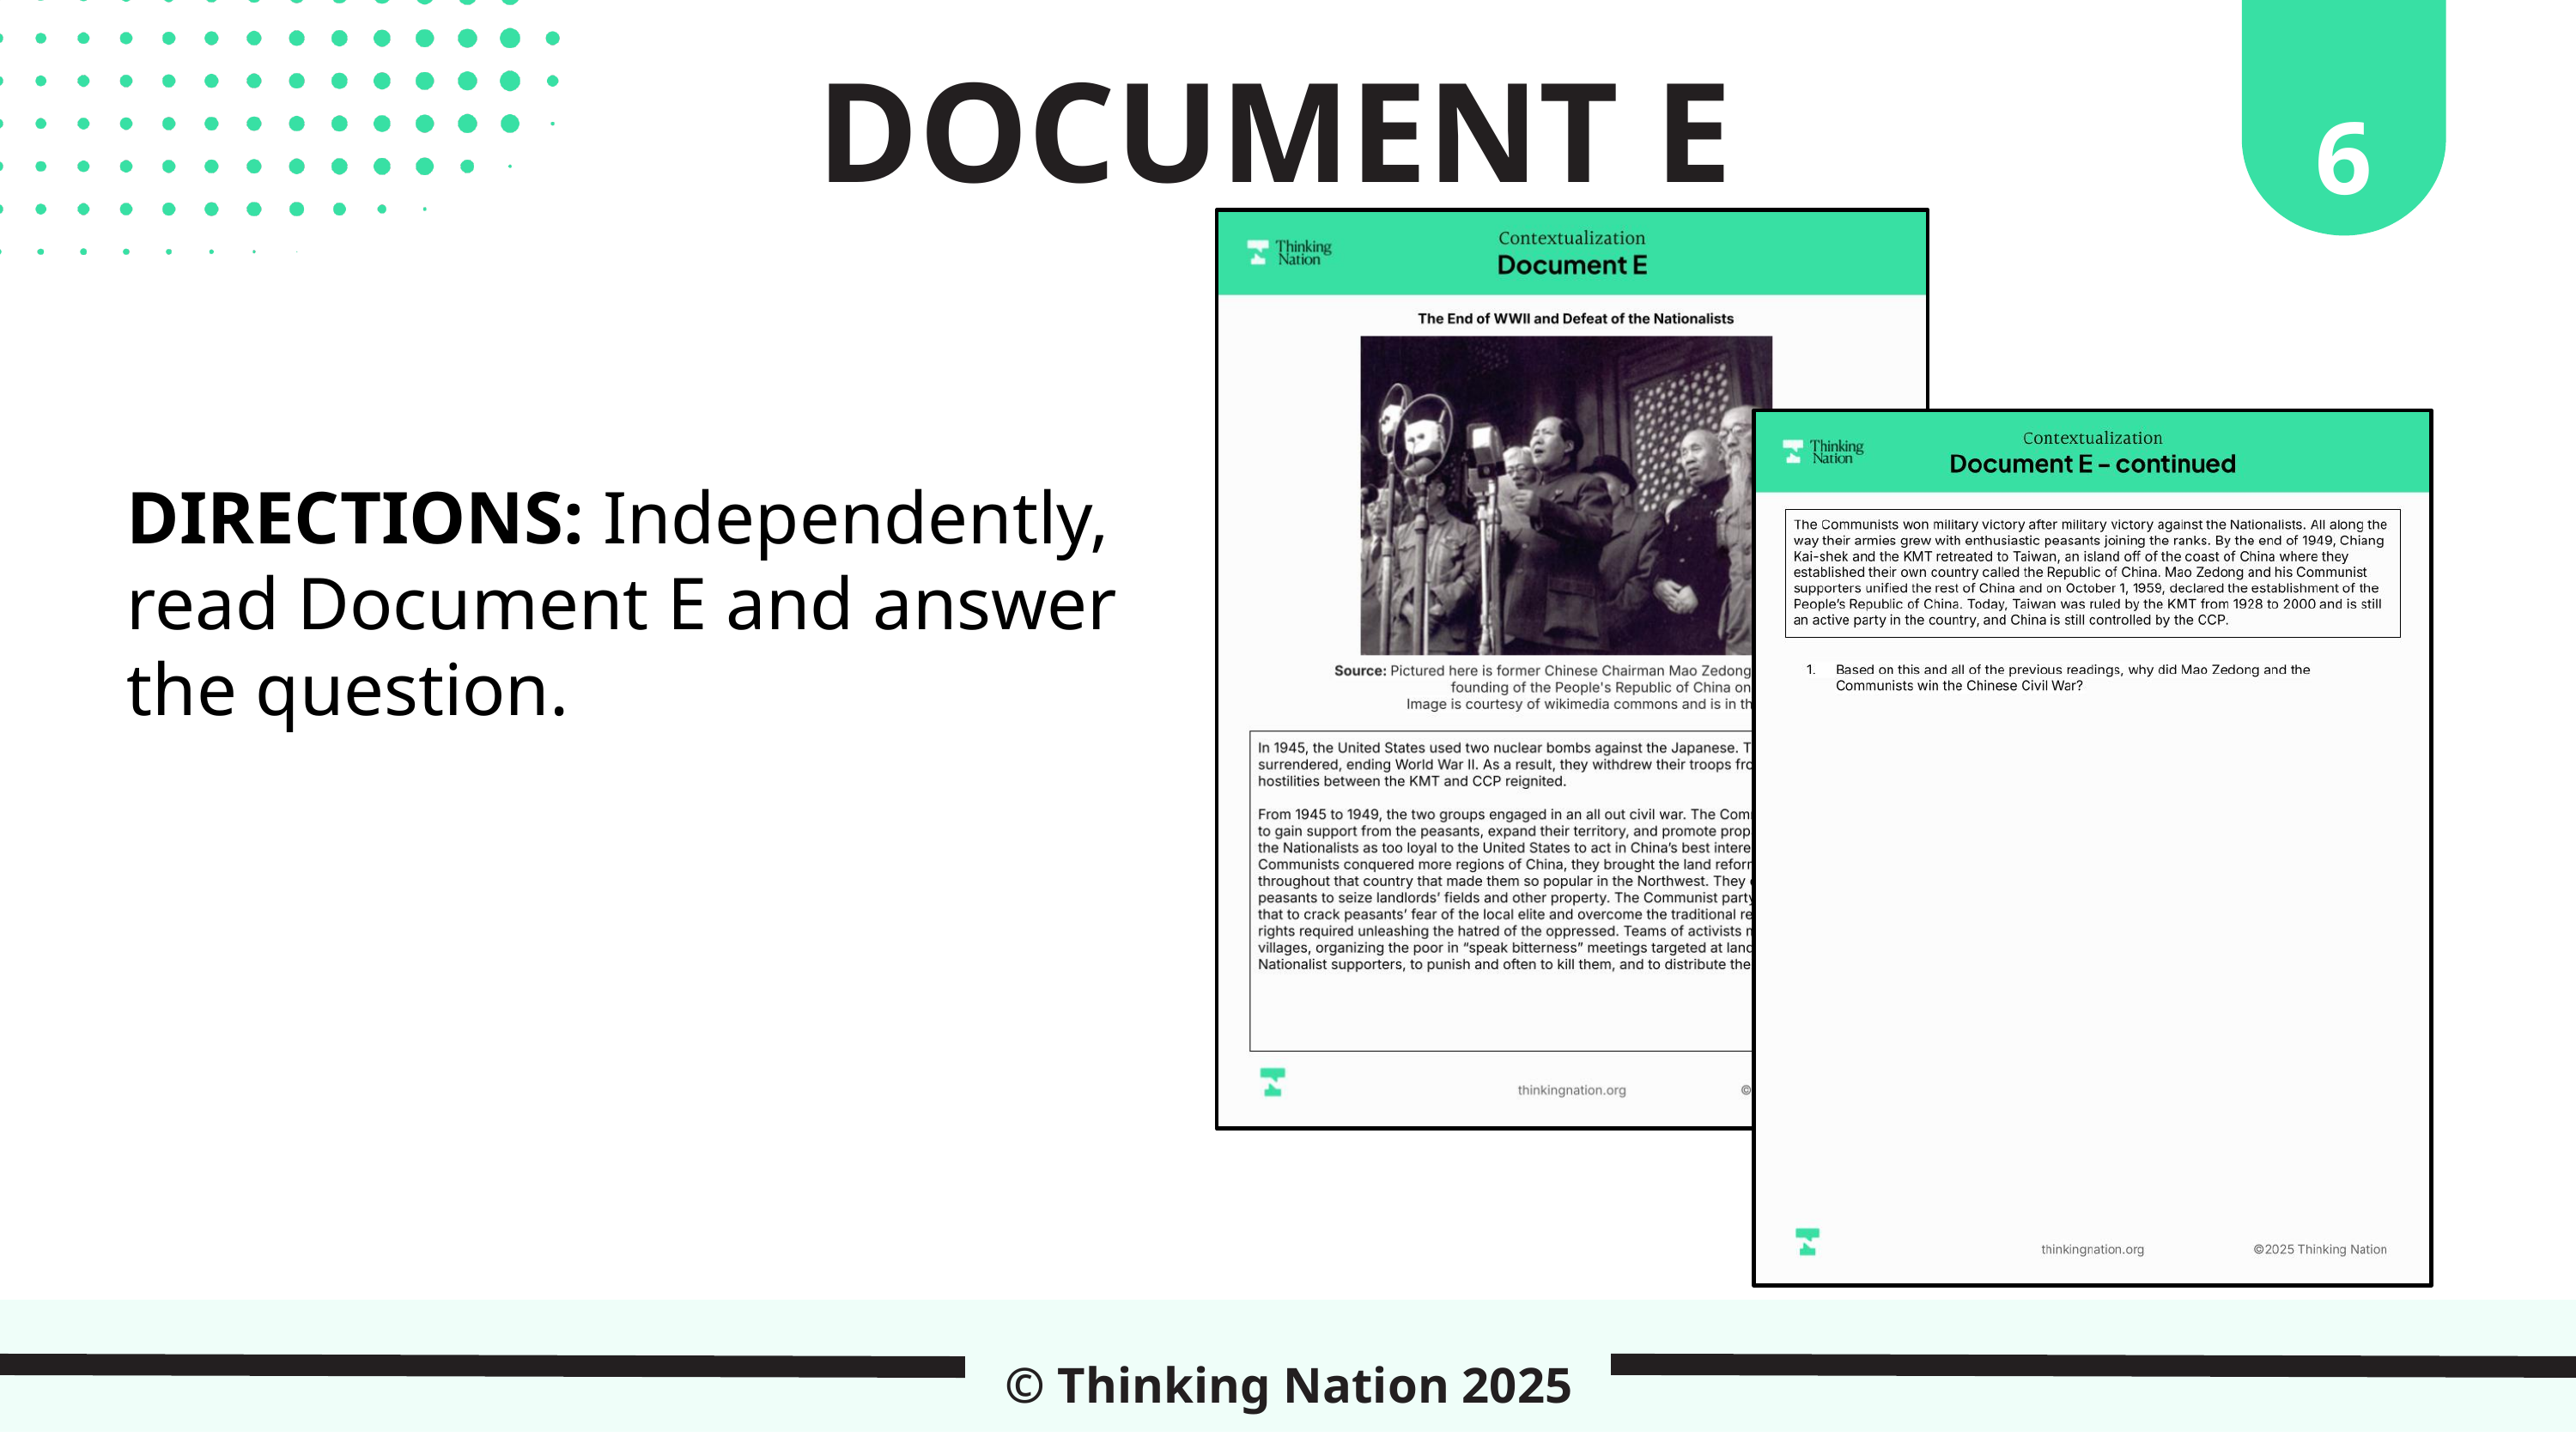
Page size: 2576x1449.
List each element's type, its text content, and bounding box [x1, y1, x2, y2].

text_box DIRECTIONS: Independently, read Document E and answer the question. [113, 459, 1159, 1096]
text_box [0, 1299, 2576, 1433]
picture [1218, 211, 2430, 1284]
text_box [0, 0, 560, 255]
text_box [2233, 0, 2455, 236]
text_box DOCUMENT E [256, 45, 2229, 211]
